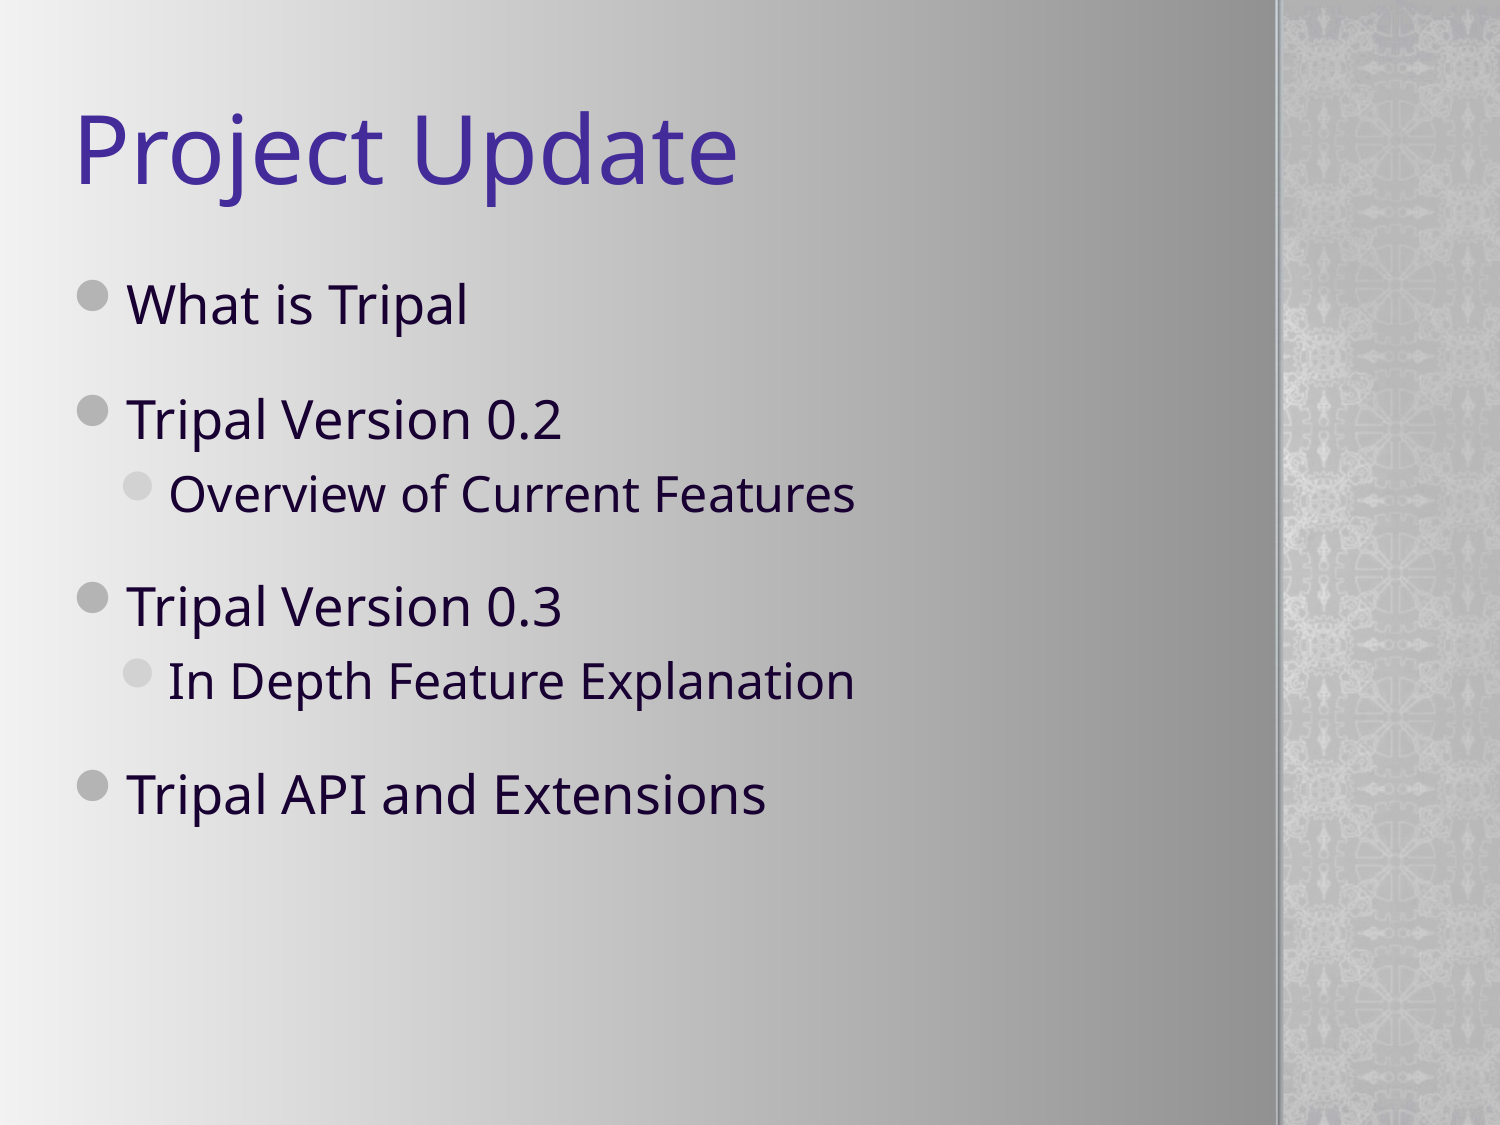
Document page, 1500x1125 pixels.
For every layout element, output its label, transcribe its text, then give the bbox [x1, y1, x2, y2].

list What is Tripal Tripal Version 0.2 Overview of Current Features Tripal Version 0.3 In Depth Feature Explanation Tripal API and Extensions [57, 262, 1220, 1005]
picture [1275, 0, 1500, 1125]
title Project Update [57, 86, 1220, 207]
